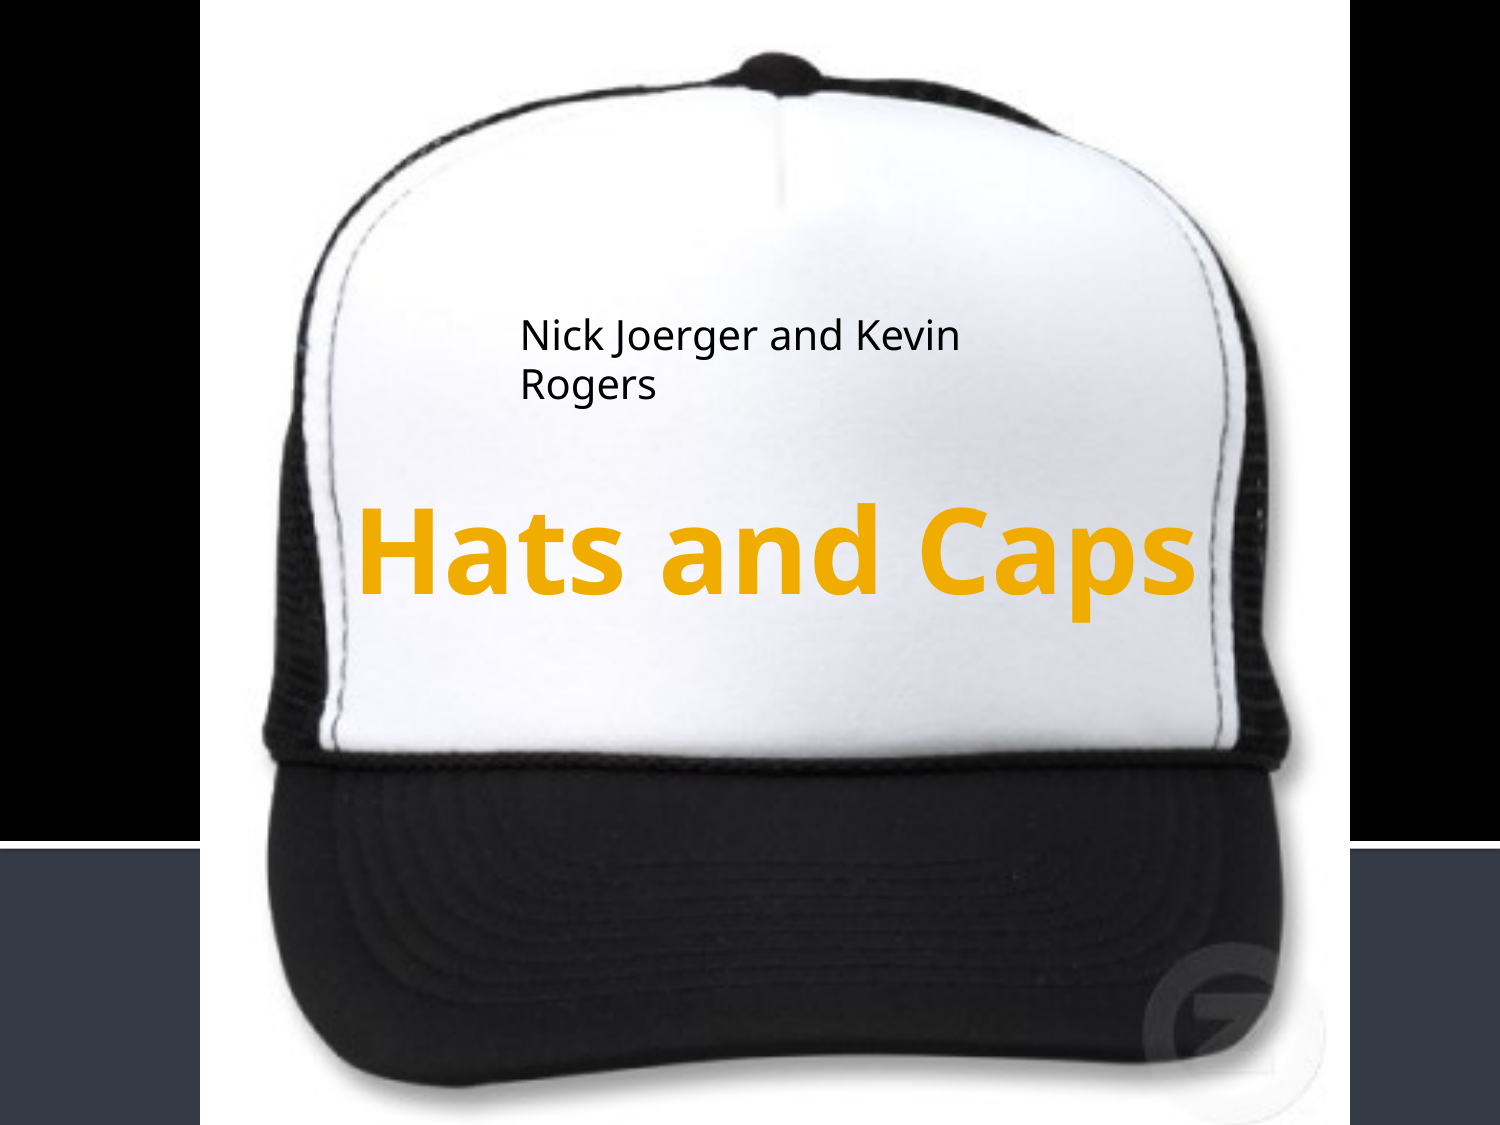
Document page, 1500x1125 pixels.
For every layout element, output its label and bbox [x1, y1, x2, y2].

picture [199, 0, 1350, 1125]
